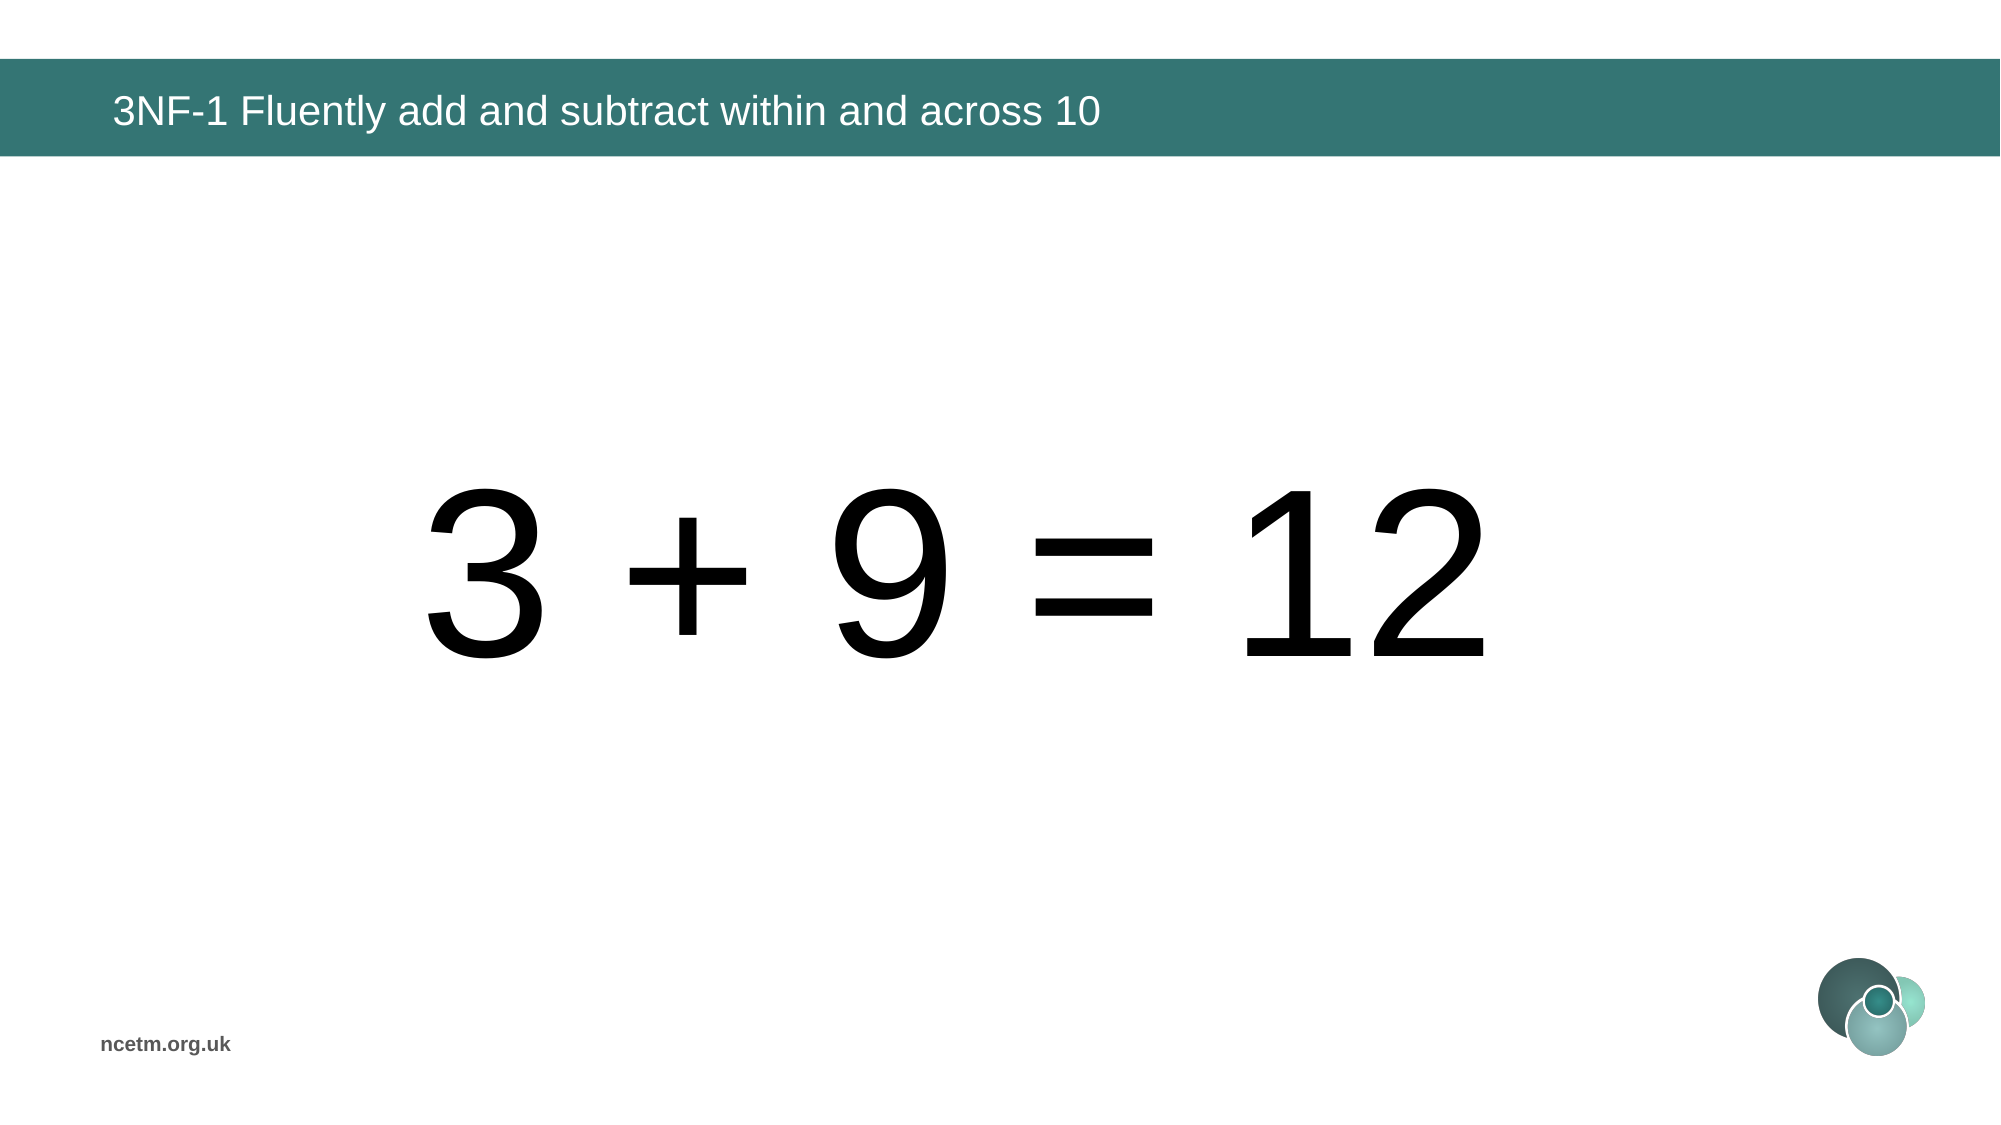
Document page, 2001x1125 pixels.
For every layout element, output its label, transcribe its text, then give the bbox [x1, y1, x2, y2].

title 3NF-1 Fluently add and subtract within and across 10 [97, 76, 1945, 147]
text_box 12 [1214, 409, 1511, 712]
picture [1818, 958, 1925, 1056]
text_box 3 + 9 = [404, 409, 1214, 712]
